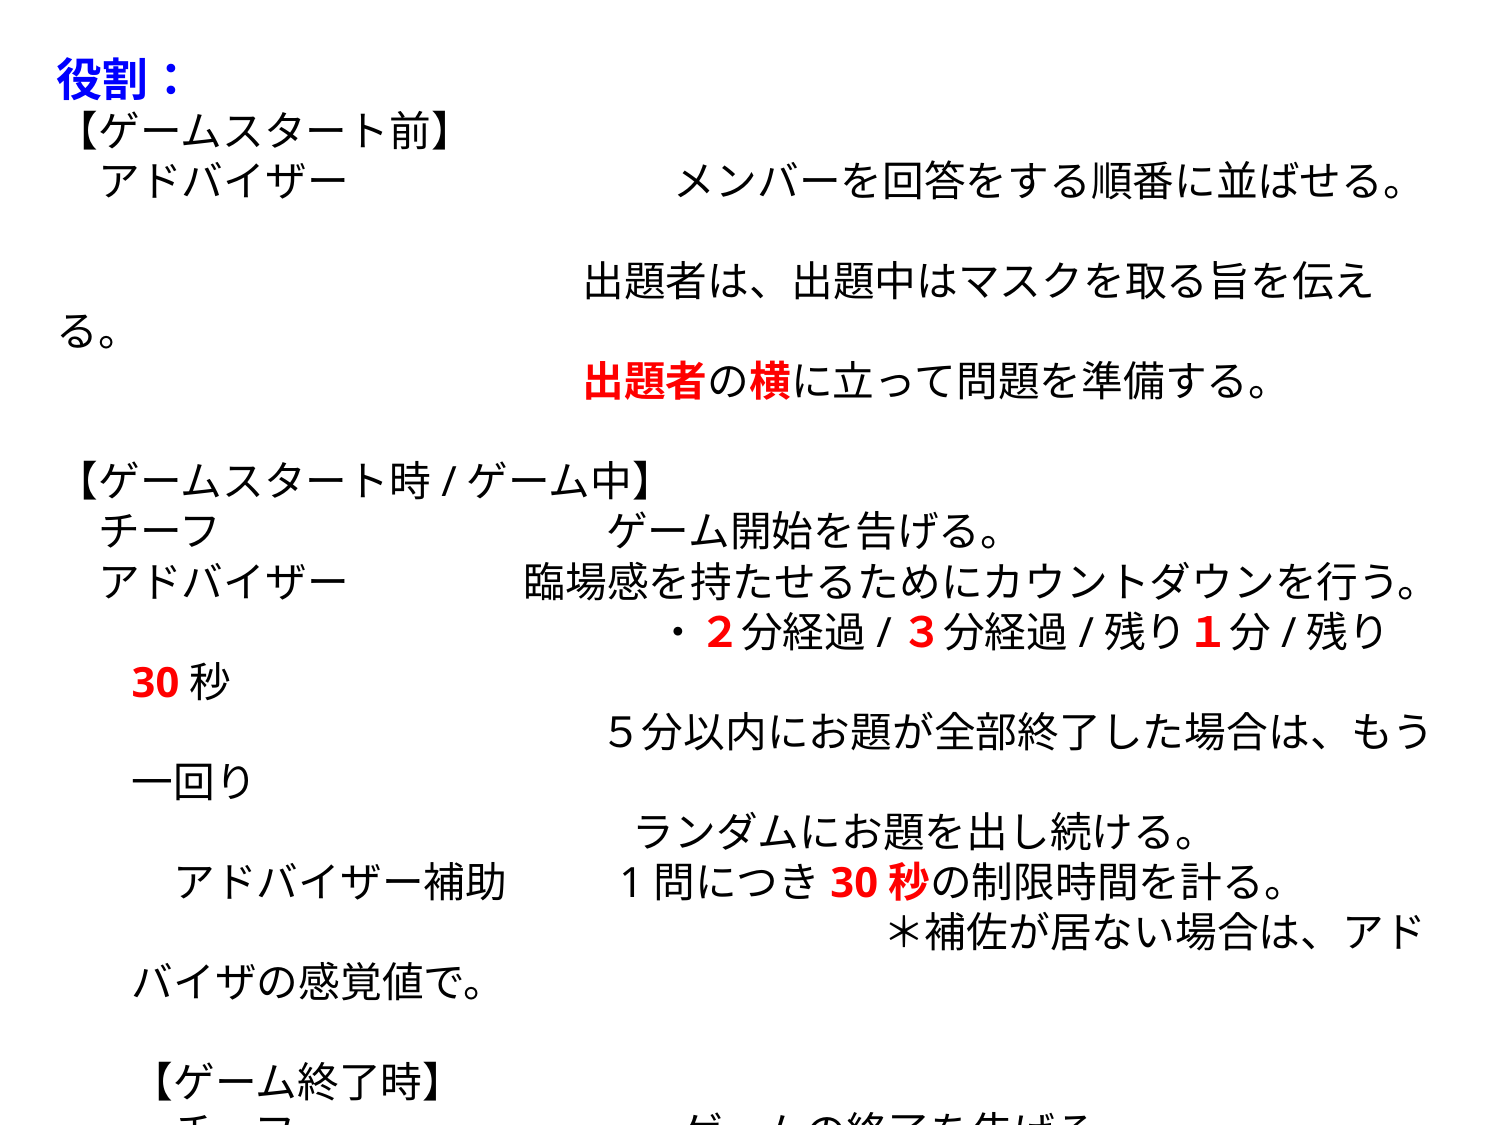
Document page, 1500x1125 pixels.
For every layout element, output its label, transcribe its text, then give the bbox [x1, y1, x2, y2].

text_box 役割： 【ゲームスタート前】 アドバイザー メンバーを回答をする順番に並ばせる。 出題者は、出題中はマスクを取る旨を伝える。 出題者の横に立って問題を準備する。 【ゲームスタート時/ゲーム中】 チーフ ゲーム開始を告げる。 アドバイザー 臨場感を持たせるためにカウントダウンを行う。 ・２分経過/３分経過/残り１分/残り30秒 ５分以内にお題が全部終了した場合は、もう一回り ランダムにお題を出し続ける。 アドバイザー補助 1問につき30秒の制限時間を計る。 ＊補佐が居ない場合は、アドバイザの感覚値で。 【ゲーム終了時】 チーフ ゲームの終了を告げる アドバイザー 回答数を確認し、チーフに他のチームには知られない ように伝える。 回答数を確認し、全体に順位を告げる [41, 42, 1462, 1125]
